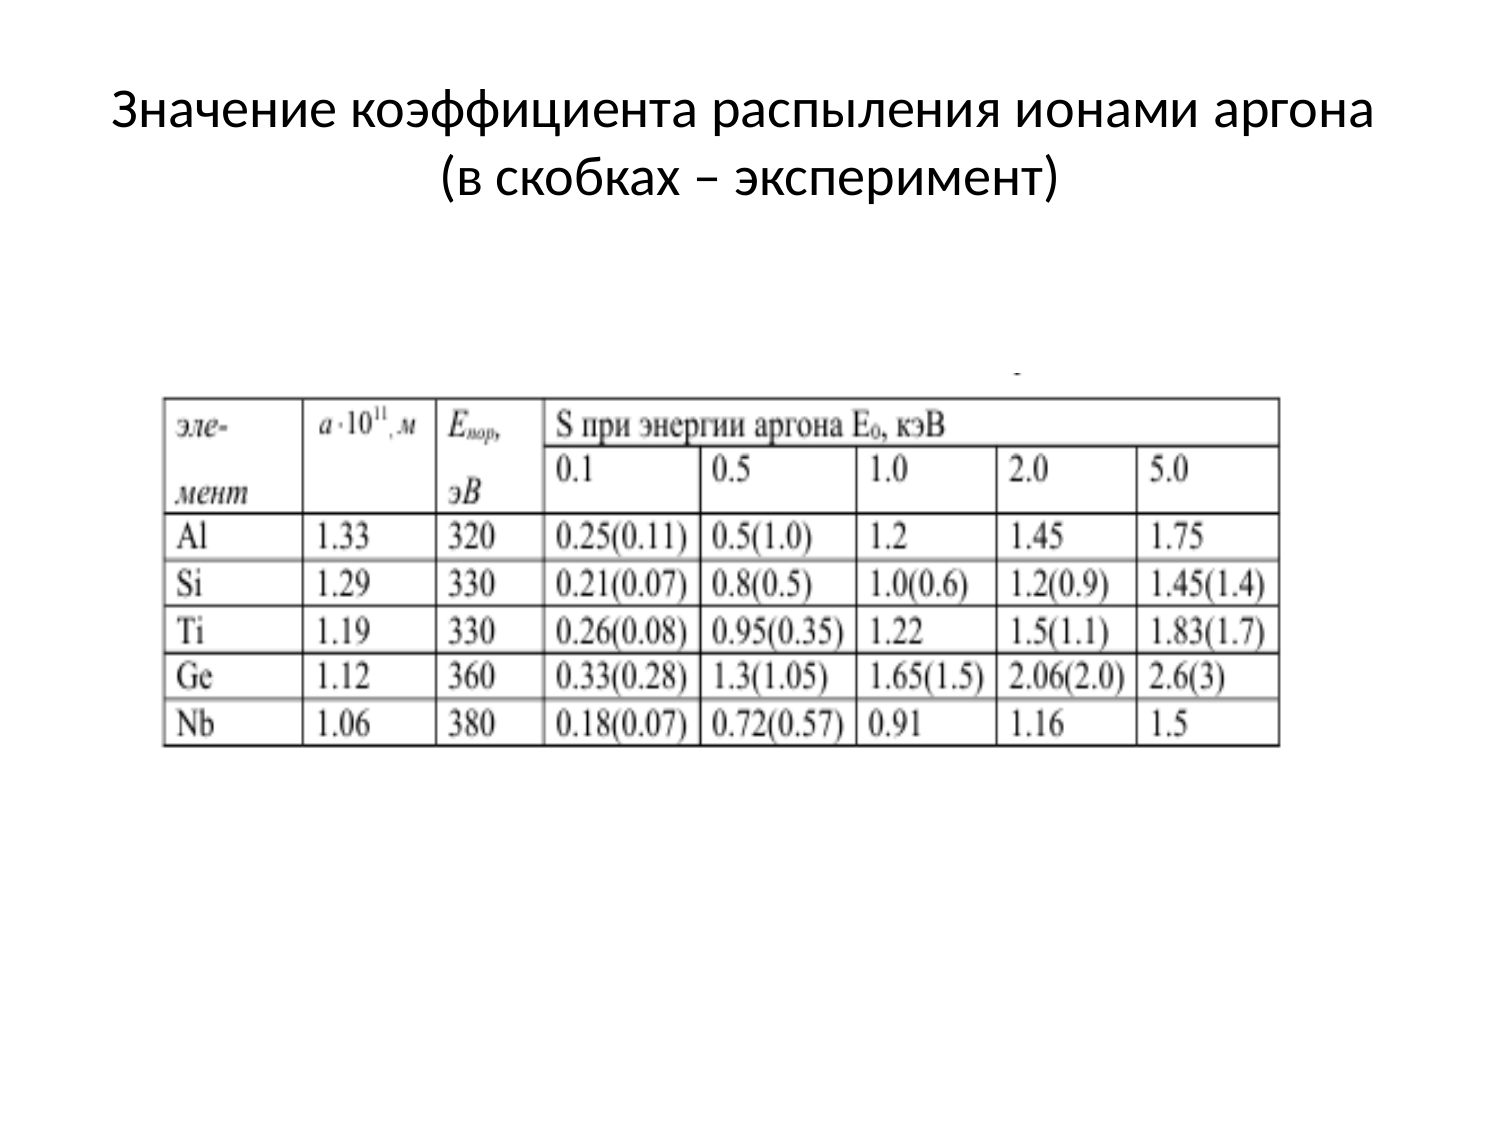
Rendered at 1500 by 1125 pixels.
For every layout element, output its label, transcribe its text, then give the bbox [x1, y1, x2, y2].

title Значение коэффициента распыления ионами аргона (в скобках – эксперимент) [75, 45, 1425, 233]
picture [135, 373, 1317, 776]
